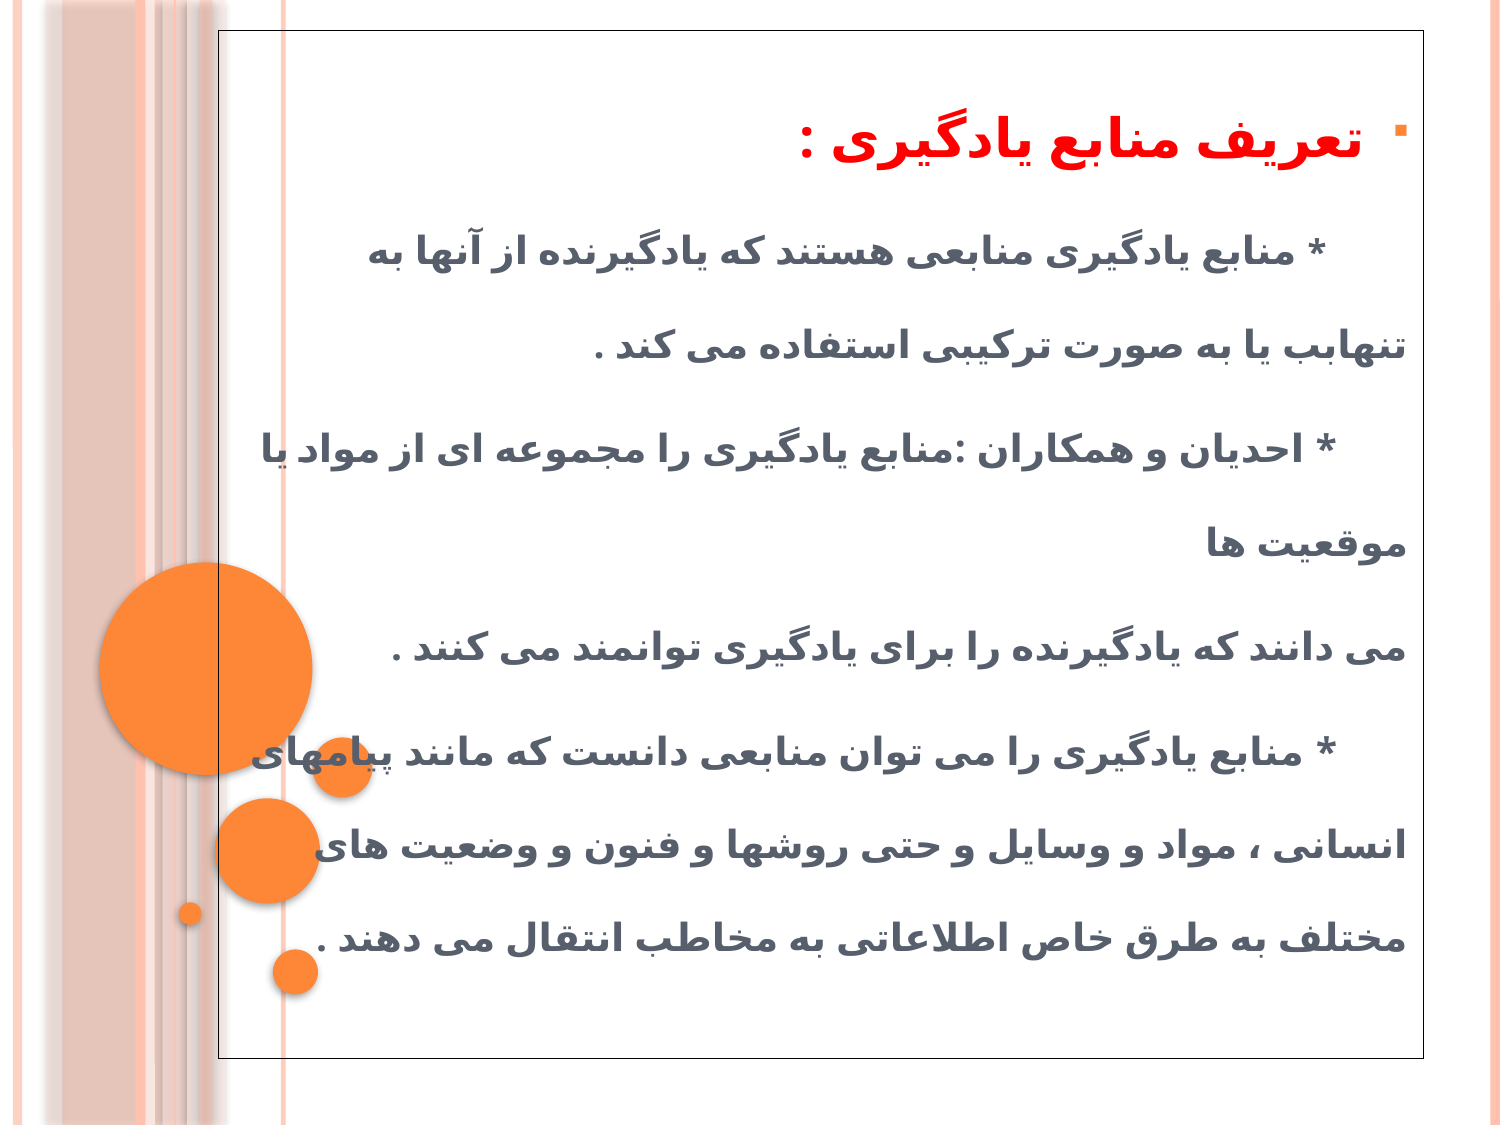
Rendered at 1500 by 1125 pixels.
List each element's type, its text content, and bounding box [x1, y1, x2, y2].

subtitle تعریف منابع یادگیری : * منابع یادگیری منابعی هستند که یادگیرنده از آنها به تنهابب یا به صورت ترکیبی استفاده می کند . * احدیان و همکاران :منابع یادگیری را مجموعه ای از مواد یا موقعیت ها می دانند که یادگیرنده را برای یادگیری توانمند می کنند . * منابع یادگیری را می توان منابعی دانست که مانند پیامهای انسانی ، مواد و وسایل و حتی روشها و فنون و وضعیت های مختلف به طرق خاص اطلاعاتی به مخاطب انتقال می دهند . [218, 30, 1424, 1059]
